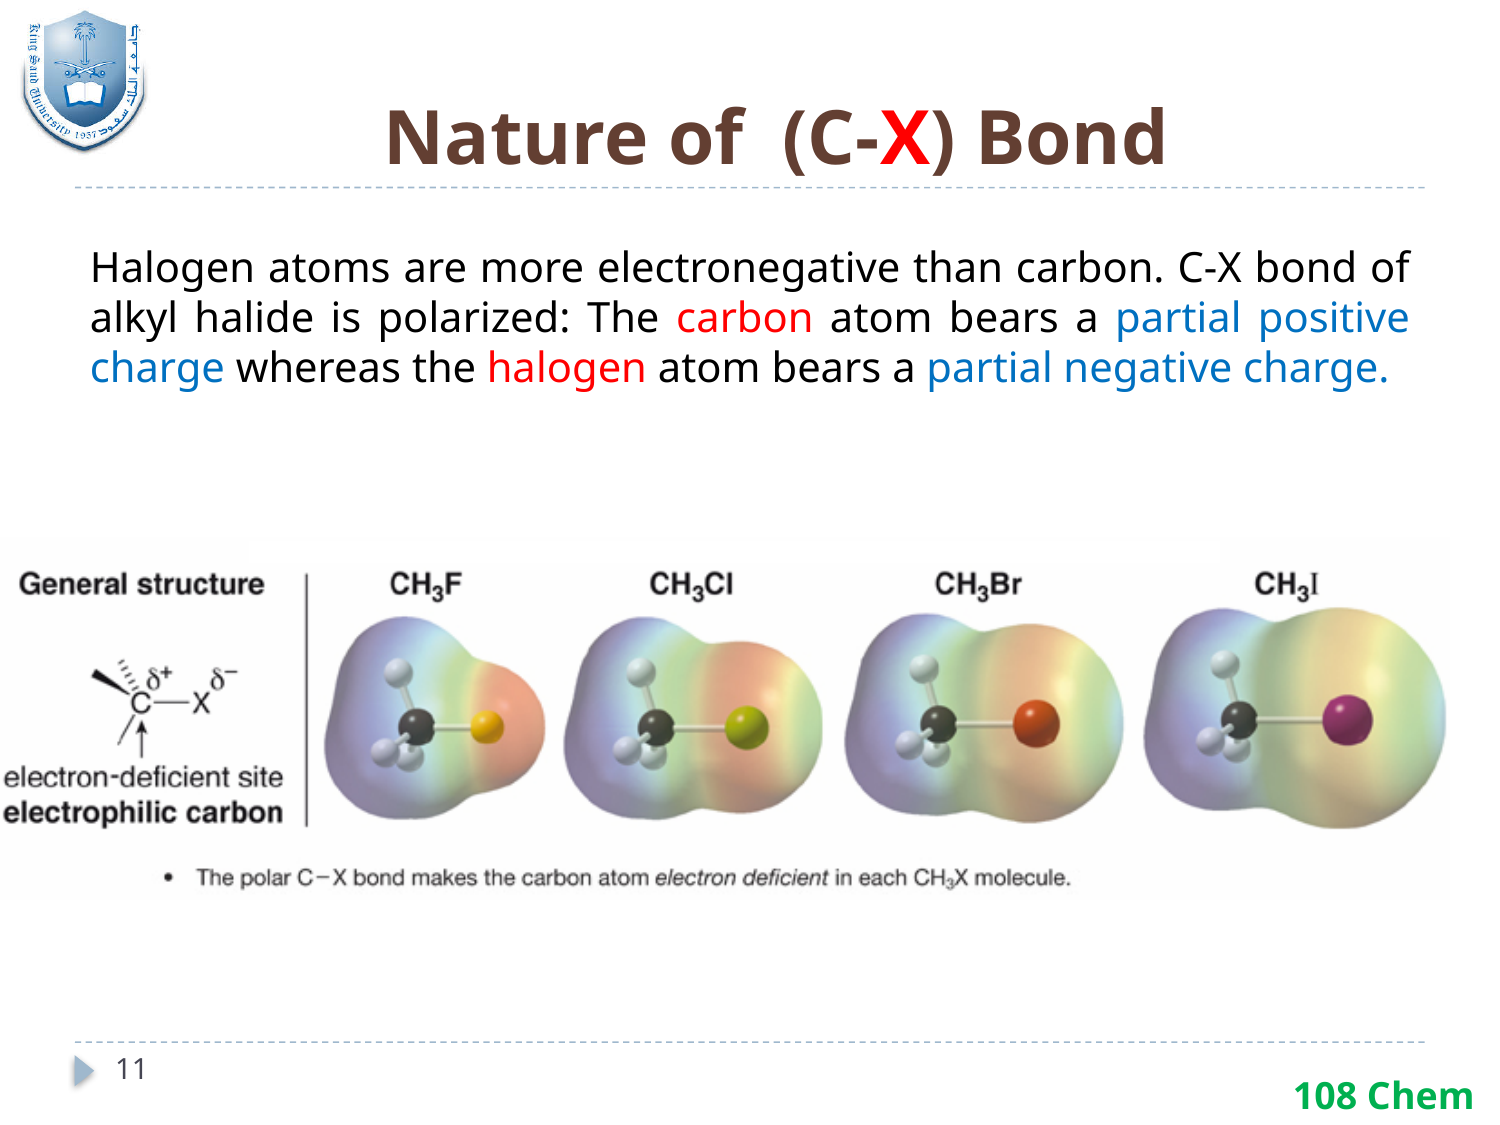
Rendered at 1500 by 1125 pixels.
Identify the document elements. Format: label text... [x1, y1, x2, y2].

text_box 108 Chem [1278, 1064, 1490, 1125]
picture [4, 1, 163, 160]
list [0, 537, 1450, 901]
slide_number 11 [100, 1042, 426, 1103]
text_box Halogen atoms are more electronegative than carbon. C-X bond of alkyl halide is polarized: The carbon atom bears a partial positive charge whereas the halogen atom bears a partial negative charge. [74, 232, 1425, 398]
title Nature of (C-X) Bond [101, 24, 1452, 188]
